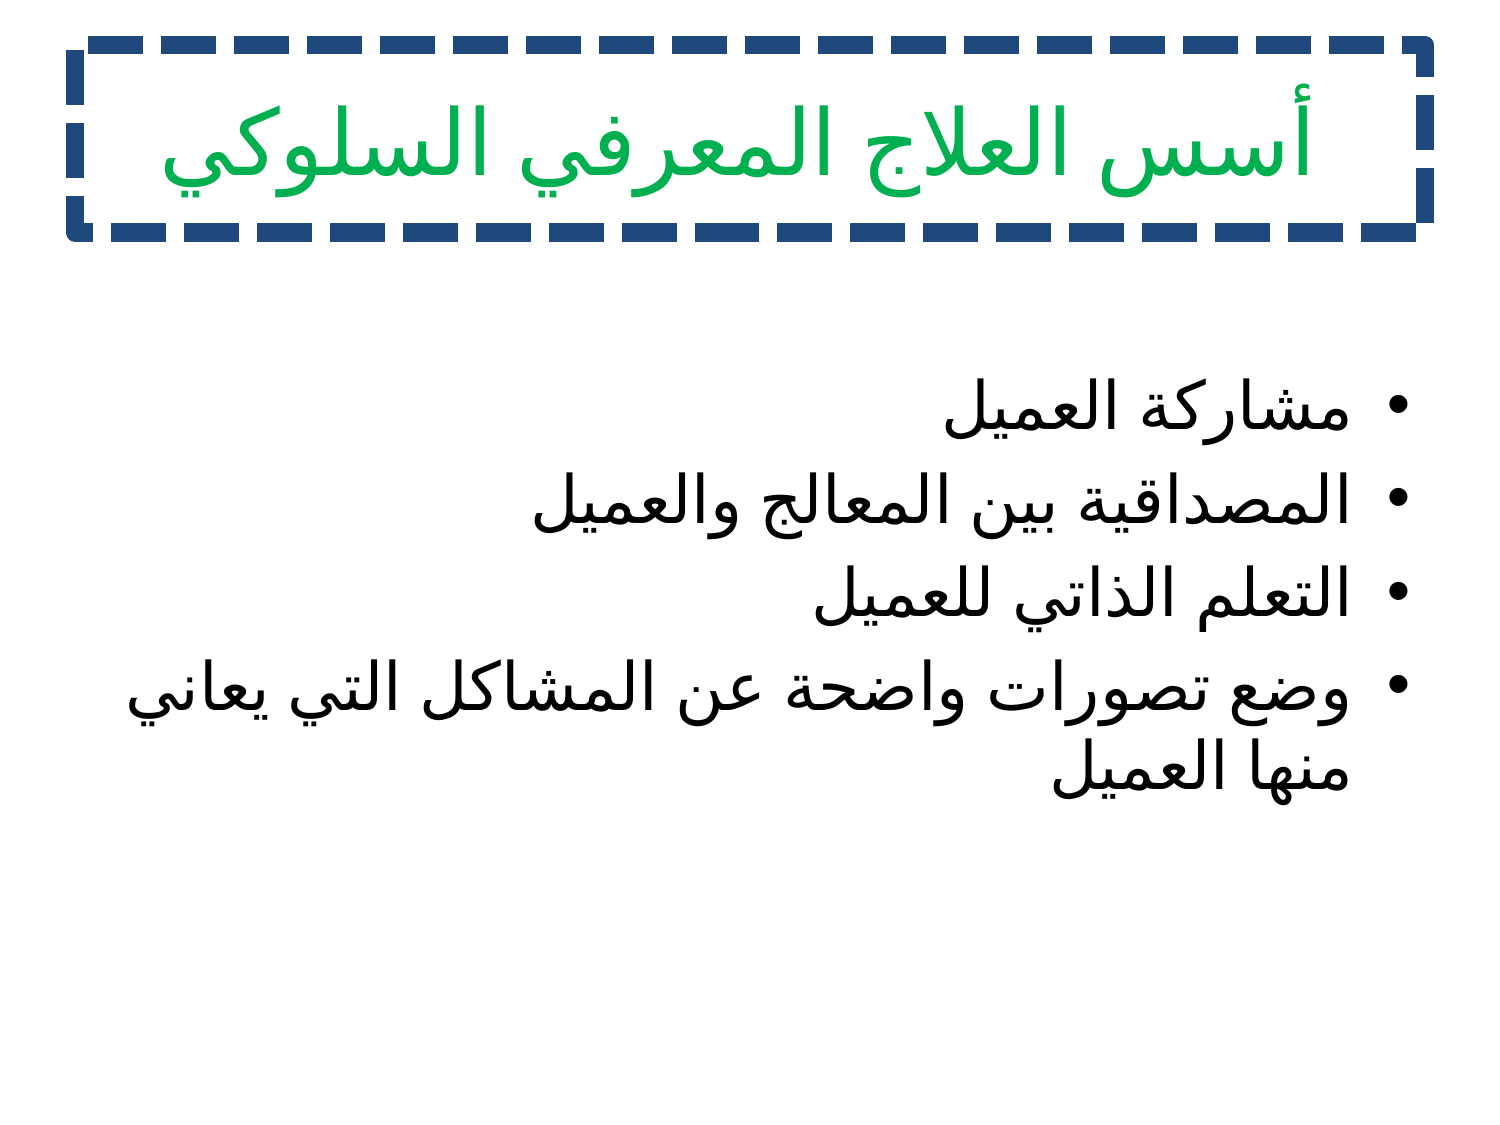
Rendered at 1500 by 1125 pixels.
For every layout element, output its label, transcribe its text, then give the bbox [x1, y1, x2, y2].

title أسس العلاج المعرفي السلوكي [75, 45, 1425, 233]
list مشاركة العميل المصداقية بين المعالج والعميل التعلم الذاتي للعميل وضع تصورات واضحة عن المشاكل التي يعاني منها العميل [75, 262, 1425, 1005]
